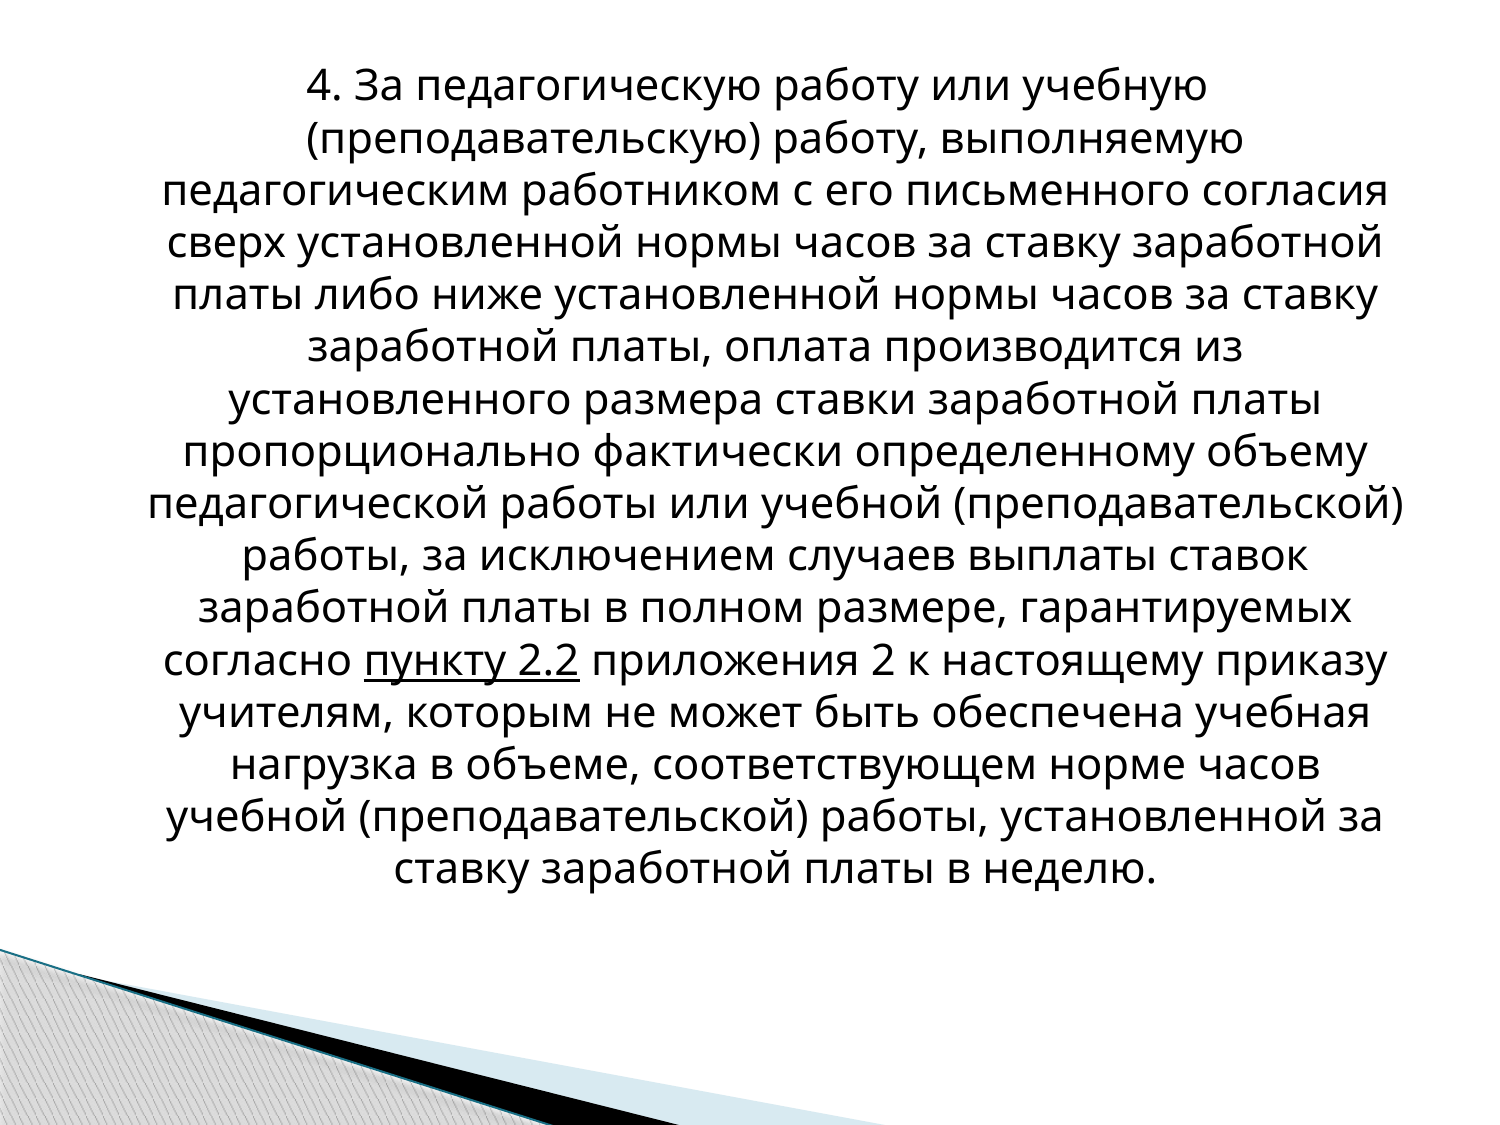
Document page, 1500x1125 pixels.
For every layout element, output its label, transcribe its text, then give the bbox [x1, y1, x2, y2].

list 4. За педагогическую работу или учебную (преподавательскую) работу, выполняемую педагогическим работником с его письменного согласия сверх установленной нормы часов за ставку заработной платы либо ниже установленной нормы часов за ставку заработной платы, оплата производится из установленного размера ставки заработной платы пропорционально фактически определенному объему педагогической работы или учебной (преподавательской) работы, за исключением случаев выплаты ставок заработной платы в полном размере, гарантируемых согласно пункту 2.2 приложения 2 к настоящему приказу учителям, которым не может быть обеспечена учебная нагрузка в объеме, соответствующем норме часов учебной (преподавательской) работы, установленной за ставку заработной платы в неделю. [75, 50, 1425, 1005]
